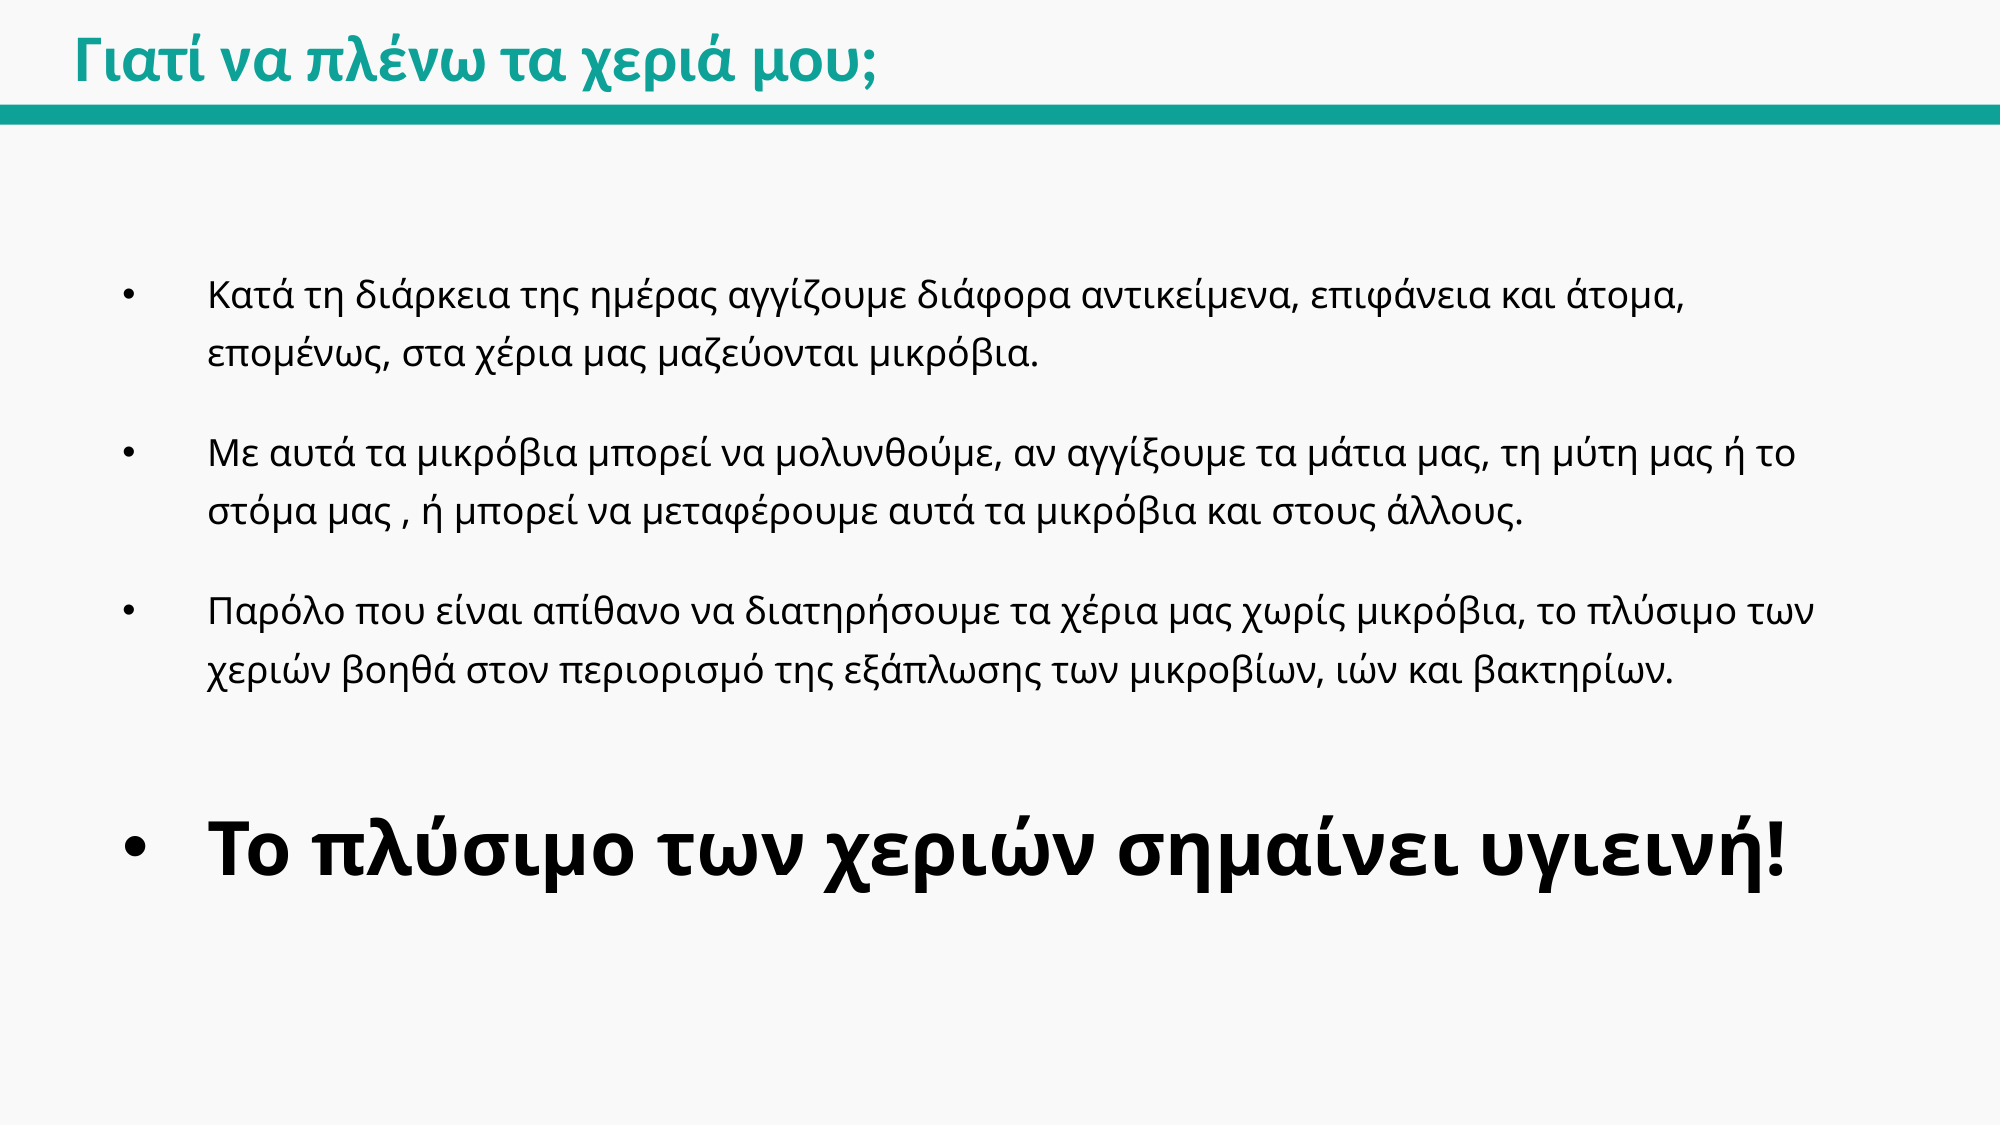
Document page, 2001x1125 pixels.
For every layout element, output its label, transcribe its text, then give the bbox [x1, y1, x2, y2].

list Κατά τη διάρκεια της ημέρας αγγίζουμε διάφορα αντικείμενα, επιφάνεια και άτομα, επομένως, στα χέρια μας μαζεύονται μικρόβια. Με αυτά τα μικρόβια μπορεί να μολυνθούμε, αν αγγίξουμε τα μάτια μας, τη μύτη μας ή το στόμα μας , ή μπορεί να μεταφέρουμε αυτά τα μικρόβια και στους άλλους. Παρόλο που είναι απίθανο να διατηρήσουμε τα χέρια μας χωρίς μικρόβια, το πλύσιμο των χεριών βοηθά στον περιορισμό της εξάπλωσης των μικροβίων, ιών και βακτηρίων. Το πλύσιμο των χεριών σημαίνει υγιεινή! [122, 257, 1878, 868]
title Γιατί να πλένω τα χεριά μου; [0, 0, 2000, 122]
